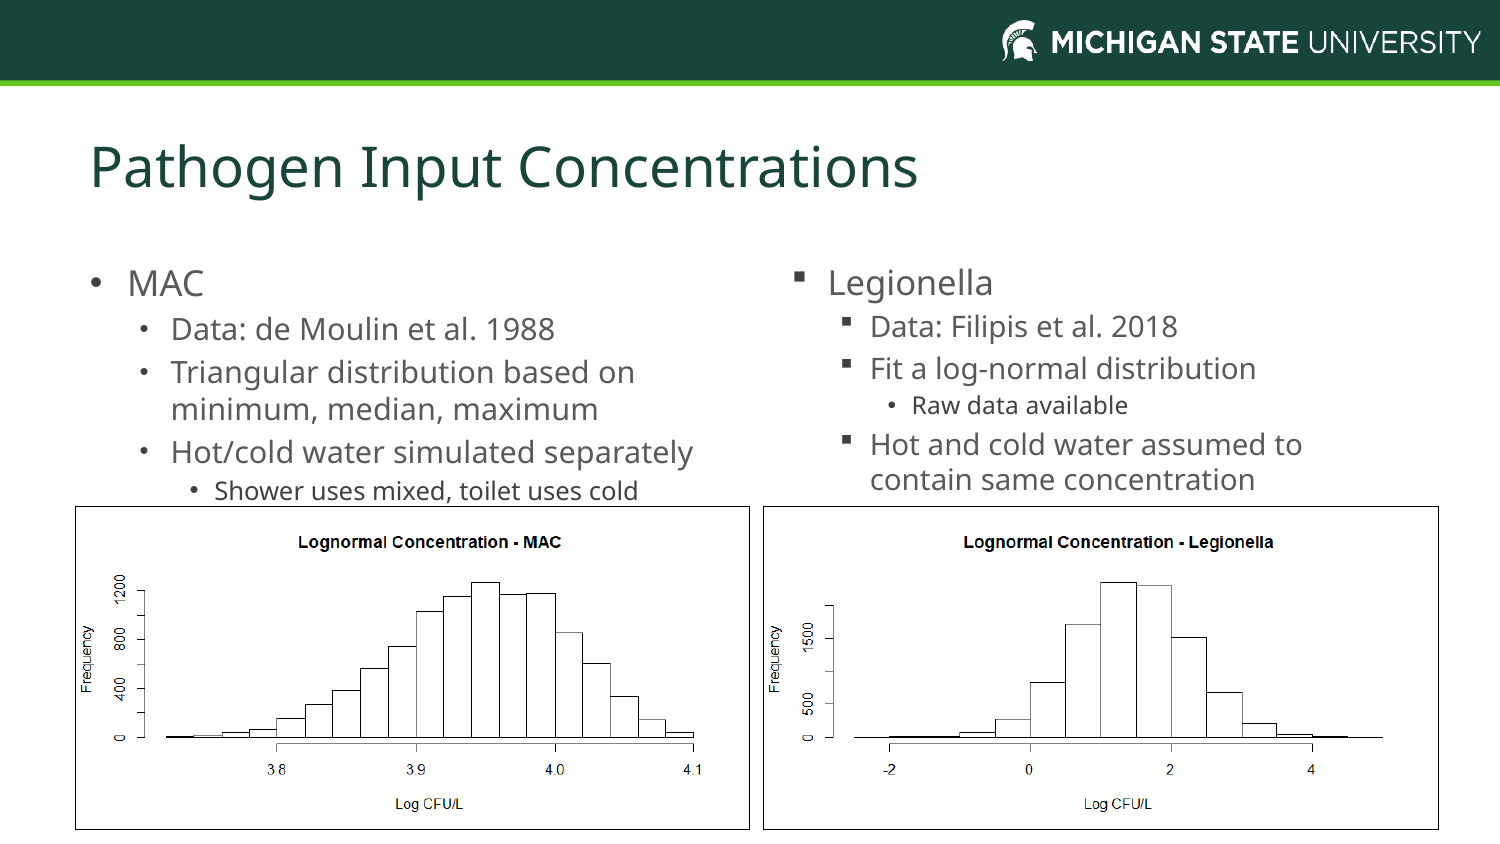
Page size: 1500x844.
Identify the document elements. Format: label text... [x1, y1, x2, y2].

picture [74, 506, 751, 831]
picture [763, 506, 1439, 831]
list Legionella Data: Filipis et al. 2018 Fit a log-normal distribution Raw data available Hot and cold water assumed to contain same concentration [776, 253, 1425, 505]
list MAC Data: de Moulin et al. 1988 Triangular distribution based on minimum, median, maximum Hot/cold water simulated separately Shower uses mixed, toilet uses cold [75, 253, 724, 505]
title Pathogen Input Concentrations [75, 123, 1425, 232]
